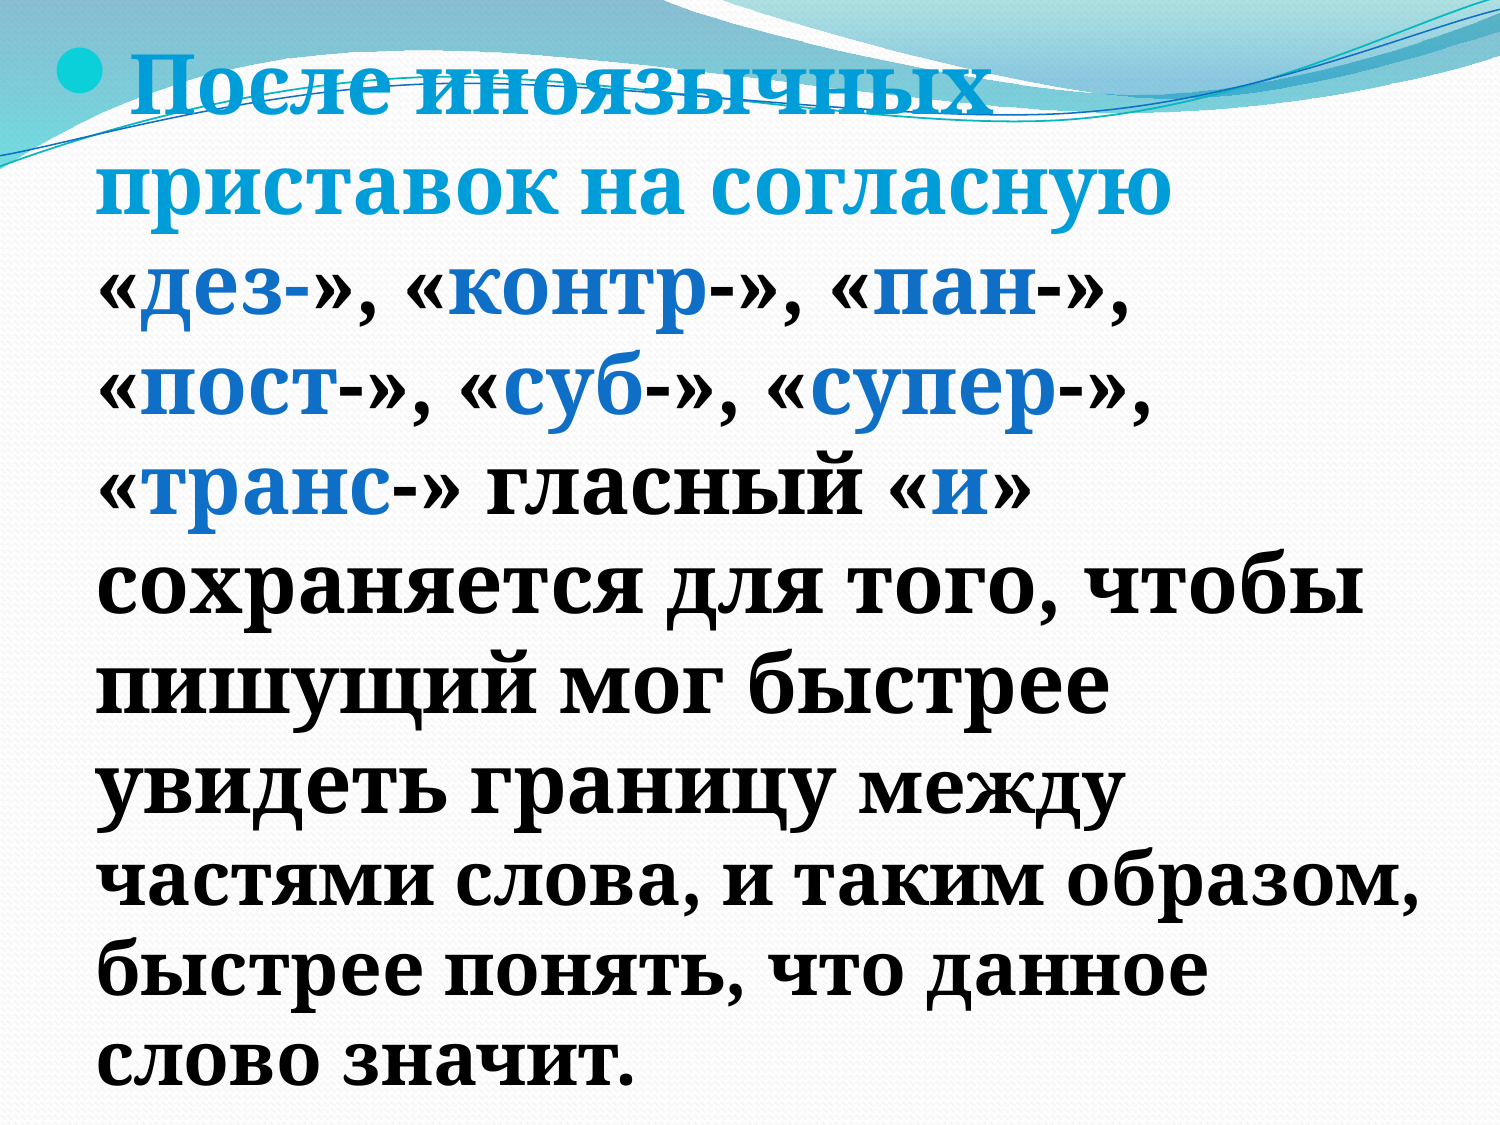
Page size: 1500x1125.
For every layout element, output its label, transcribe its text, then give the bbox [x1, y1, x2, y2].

list После иноязычных приставок на согласную «дез-», «контр-», «пан-», «пост-», «суб-», «супер-», «транс-» гласный «и» сохраняется для того, чтобы пишущий мог быстрее увидеть границу между частями слова, и таким образом, быстрее понять, что данное слово значит. [35, 23, 1465, 1032]
